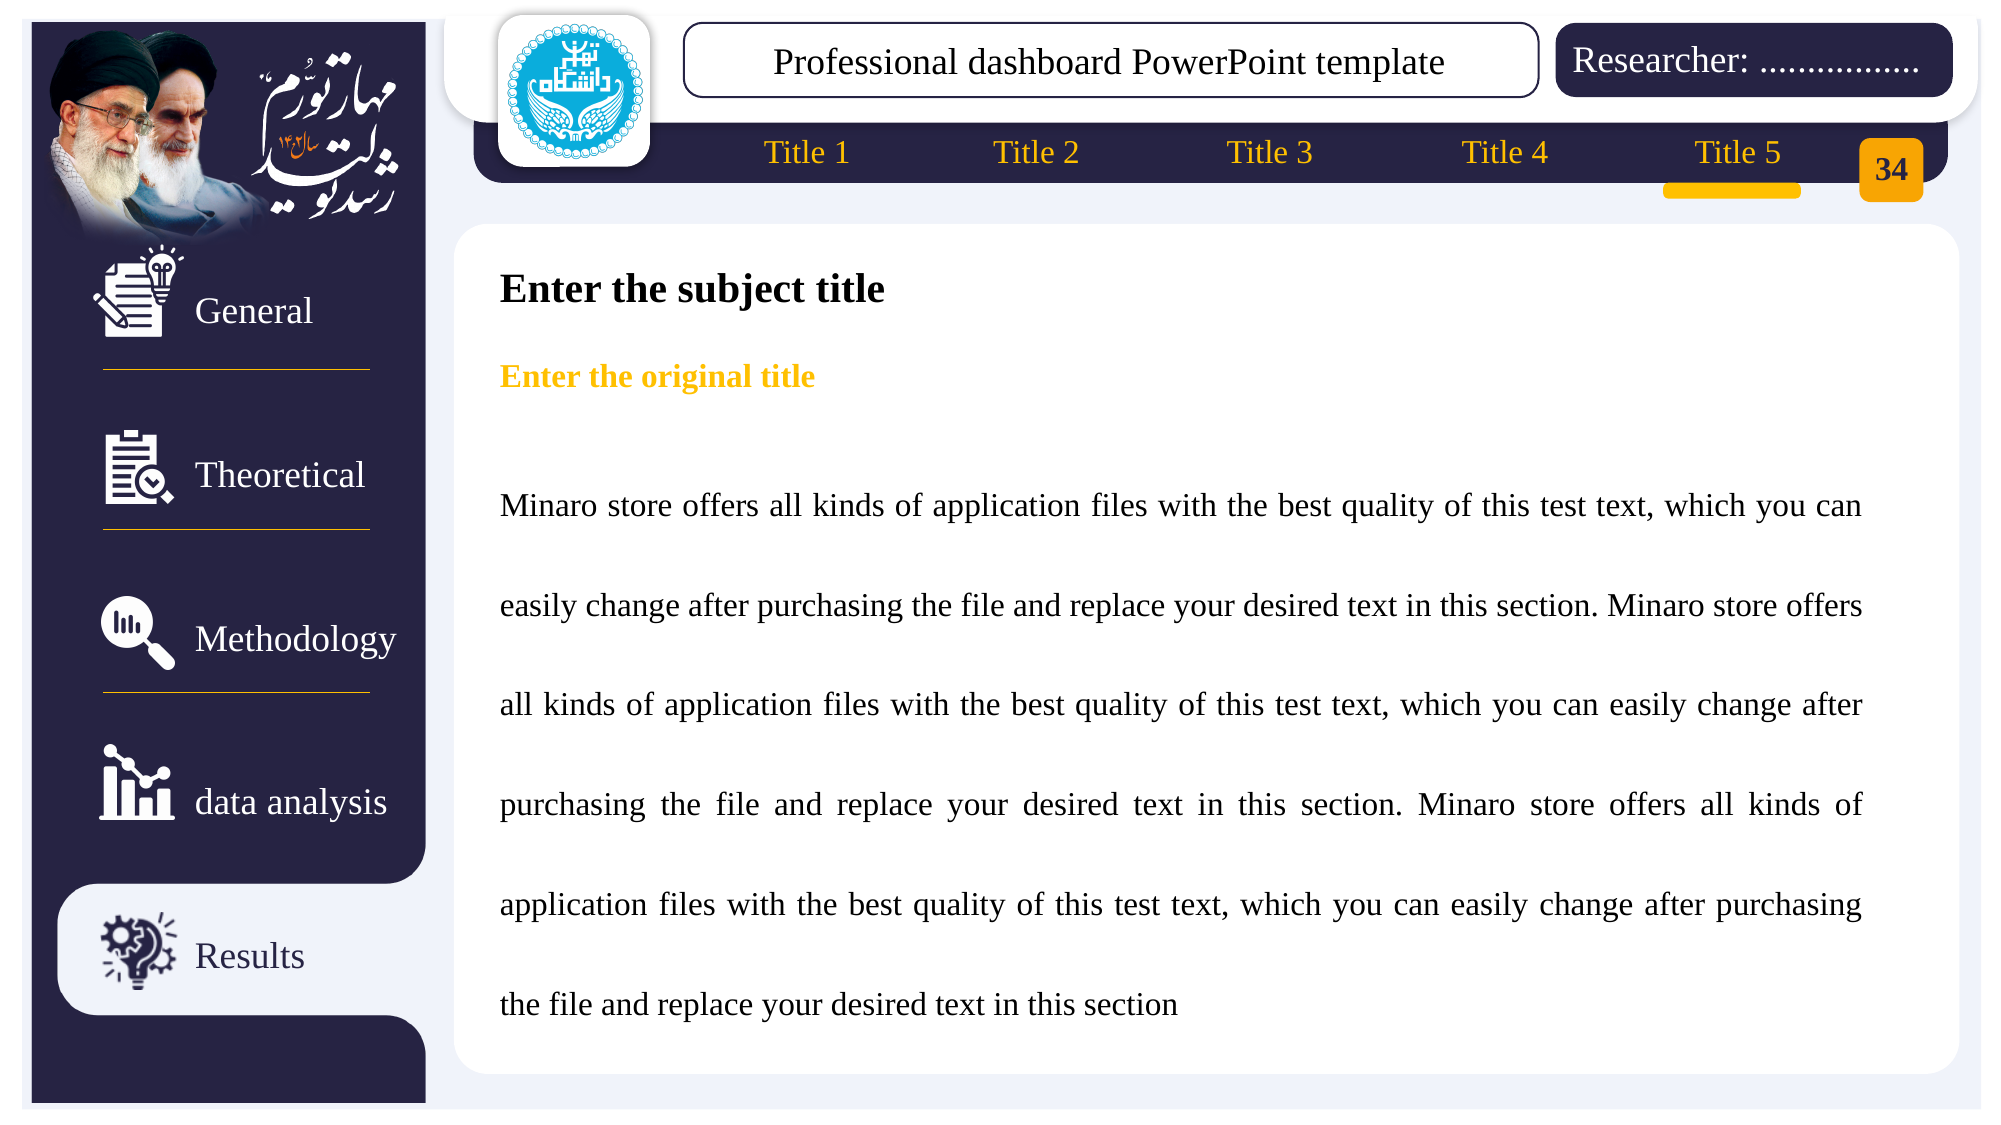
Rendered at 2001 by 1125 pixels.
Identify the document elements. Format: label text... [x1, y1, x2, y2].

text_box [1662, 181, 1802, 200]
text_box [452, 222, 1961, 1076]
text_box Minaro store offers all kinds of application files with the best quality of this test text, which you can easily change after purchasing the file and replace your desired text in this section. Minaro store offers all kinds of application files with the best quality of this test text, which you can easily change after purchasing the file and replace your desired text in this section. Minaro store offers all kinds of application files with the best quality of this test text, which you can easily change after purchasing the file and replace your desired text in this section [485, 415, 1881, 1030]
text_box Title 3 [1177, 123, 1363, 178]
text_box Enter the subject title [485, 253, 923, 319]
text_box Researcher: ................. [1557, 27, 1958, 88]
text_box 34 [1857, 139, 1927, 195]
text_box Title 4 [1412, 123, 1598, 178]
text_box Enter the original title [485, 346, 850, 402]
text_box Title 5 [1645, 123, 1831, 178]
picture [31, 22, 442, 1103]
text_box Title 2 [936, 123, 1137, 178]
text_box [497, 13, 651, 168]
text_box Title 1 [706, 123, 908, 178]
picture [506, 22, 644, 160]
text_box Professional dashboard PowerPoint template [685, 29, 1534, 89]
